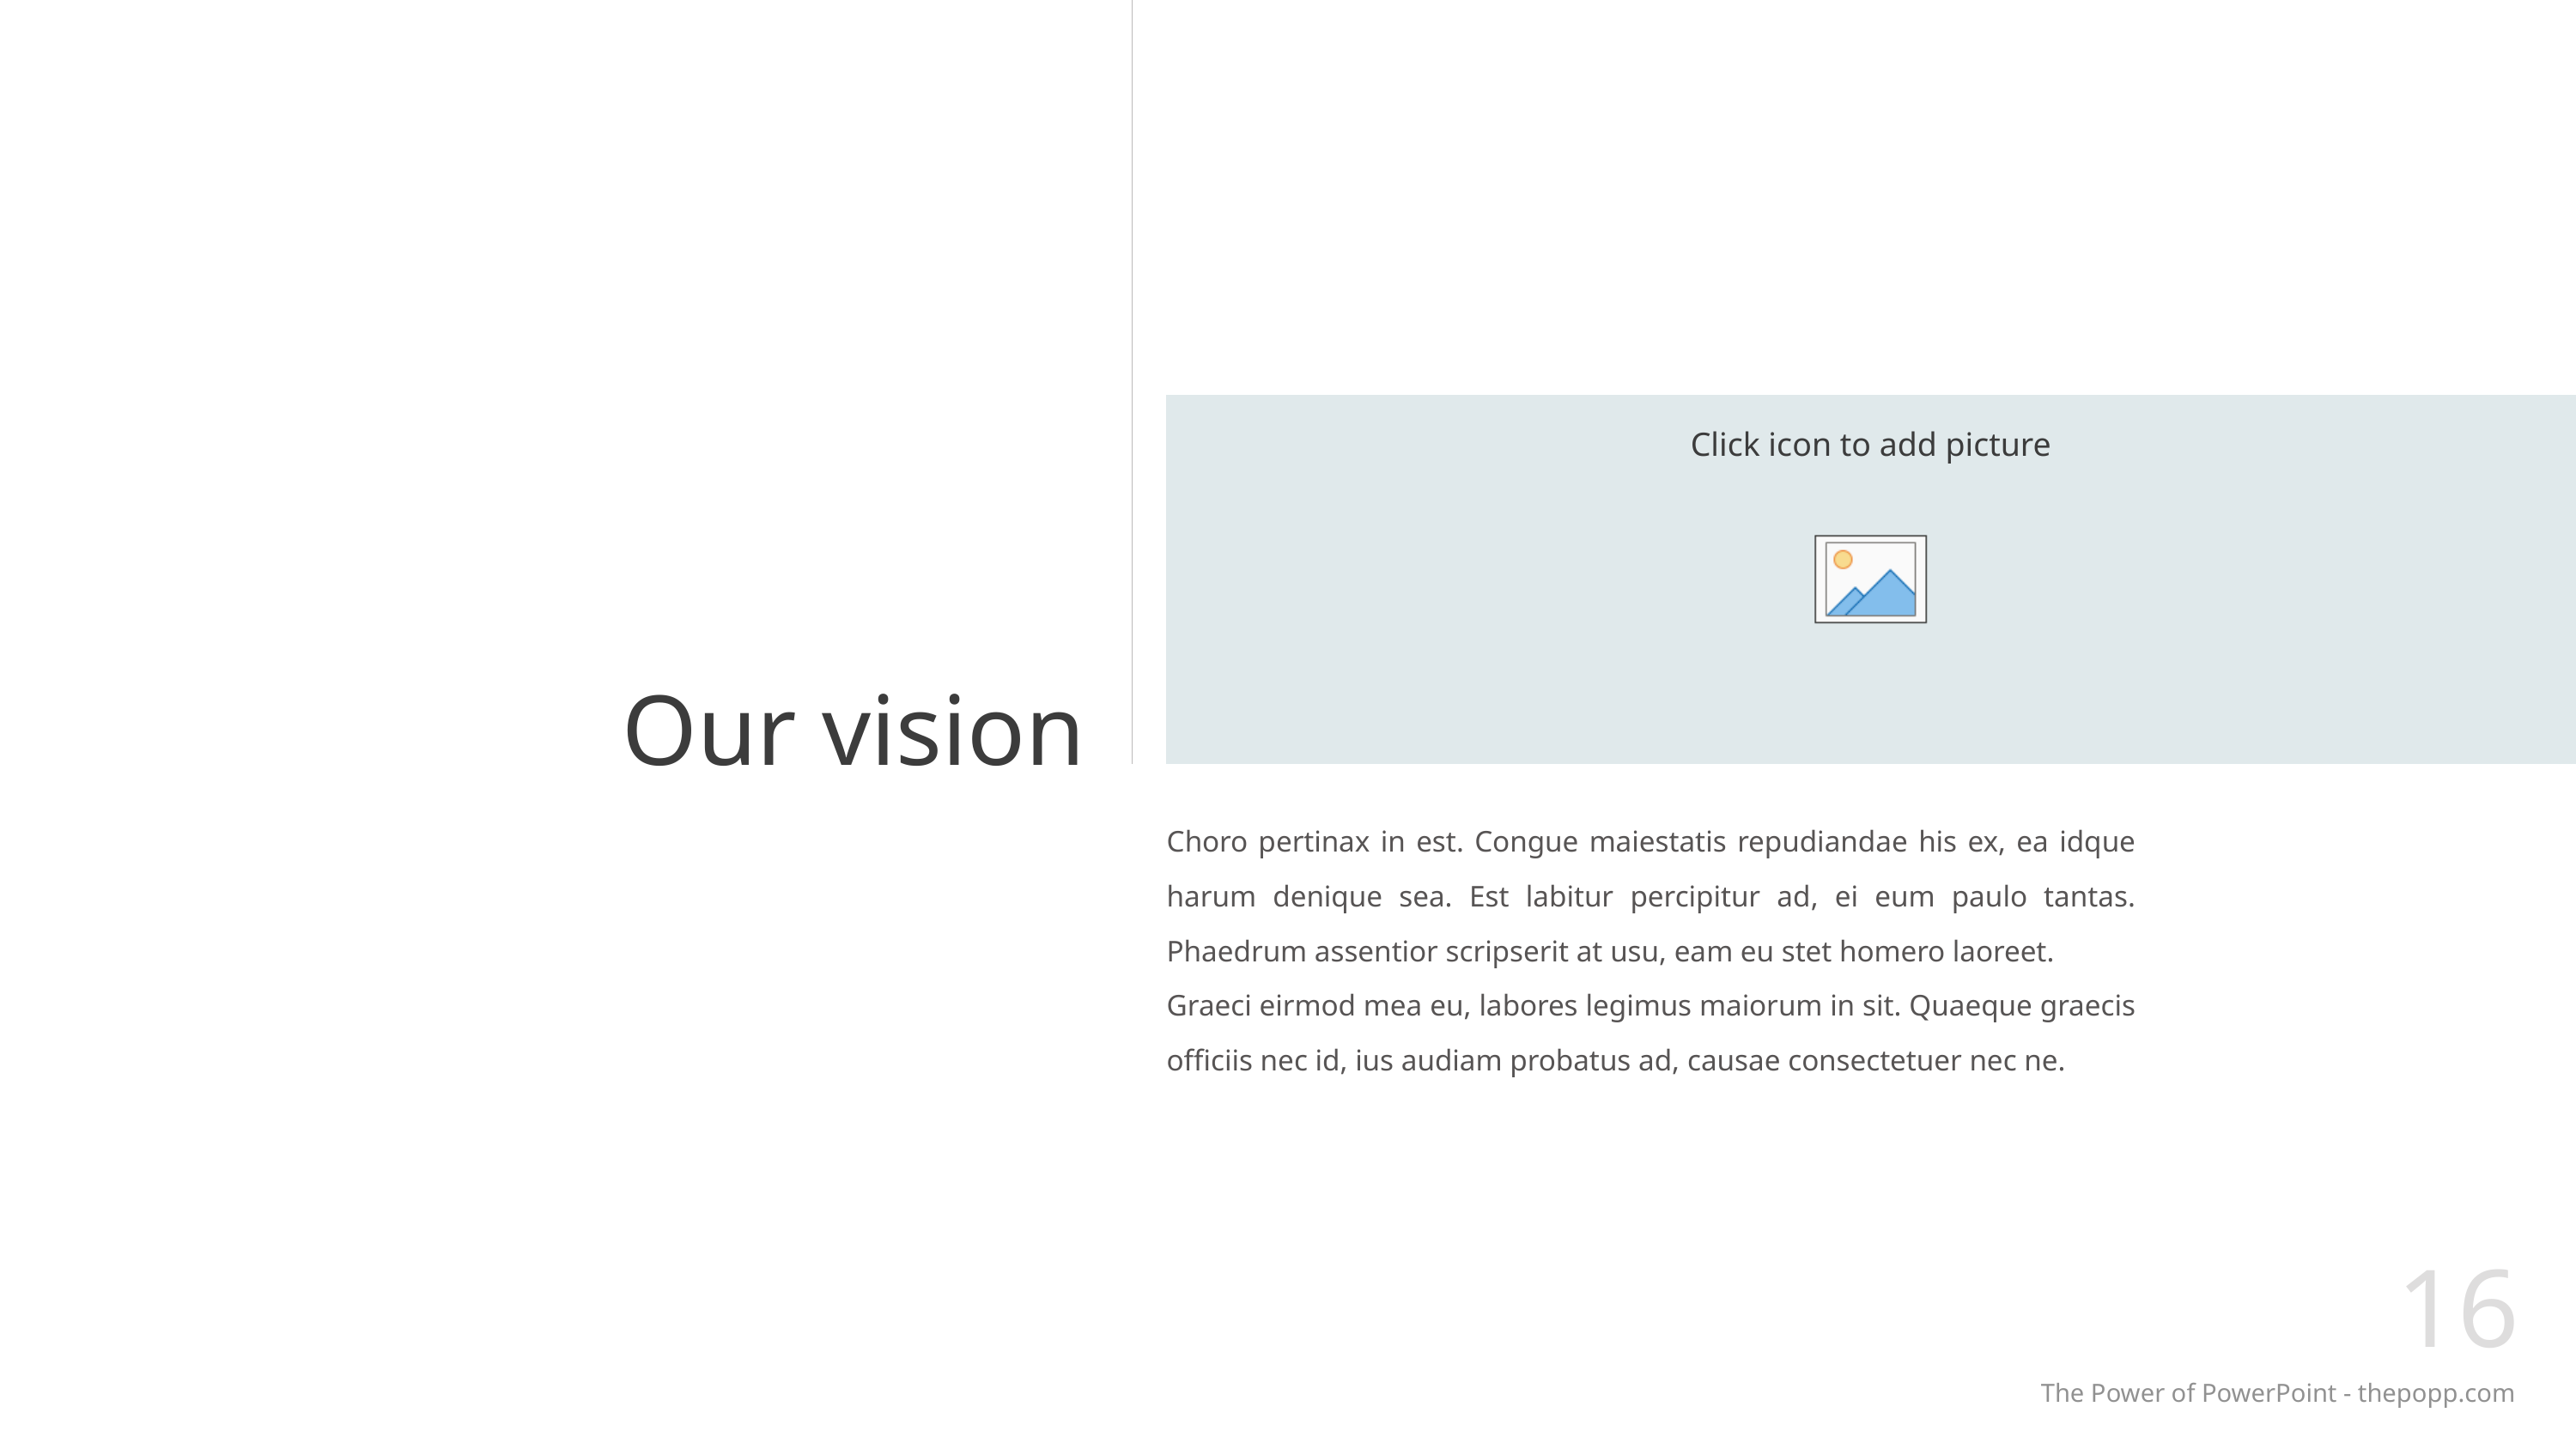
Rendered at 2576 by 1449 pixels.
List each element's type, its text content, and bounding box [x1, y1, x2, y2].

list Choro pertinax in est. Congue maiestatis repudiandae his ex, ea idque harum denique sea. Est labitur percipitur ad, ei eum paulo tantas. Phaedrum assentior scripserit at usu, eam eu stet homero laoreet. Graeci eirmod mea eu, labores legimus maiorum in sit. Quaeque graecis officiis nec id, ius audiam probatus ad, causae consectetuer nec ne. [1153, 796, 2151, 1181]
footer The Power of PowerPoint - thepopp.com [1573, 1354, 2529, 1432]
slide_number 16 [2150, 1250, 2532, 1393]
title Our vision [273, 471, 1099, 792]
picture [1166, 394, 2576, 764]
